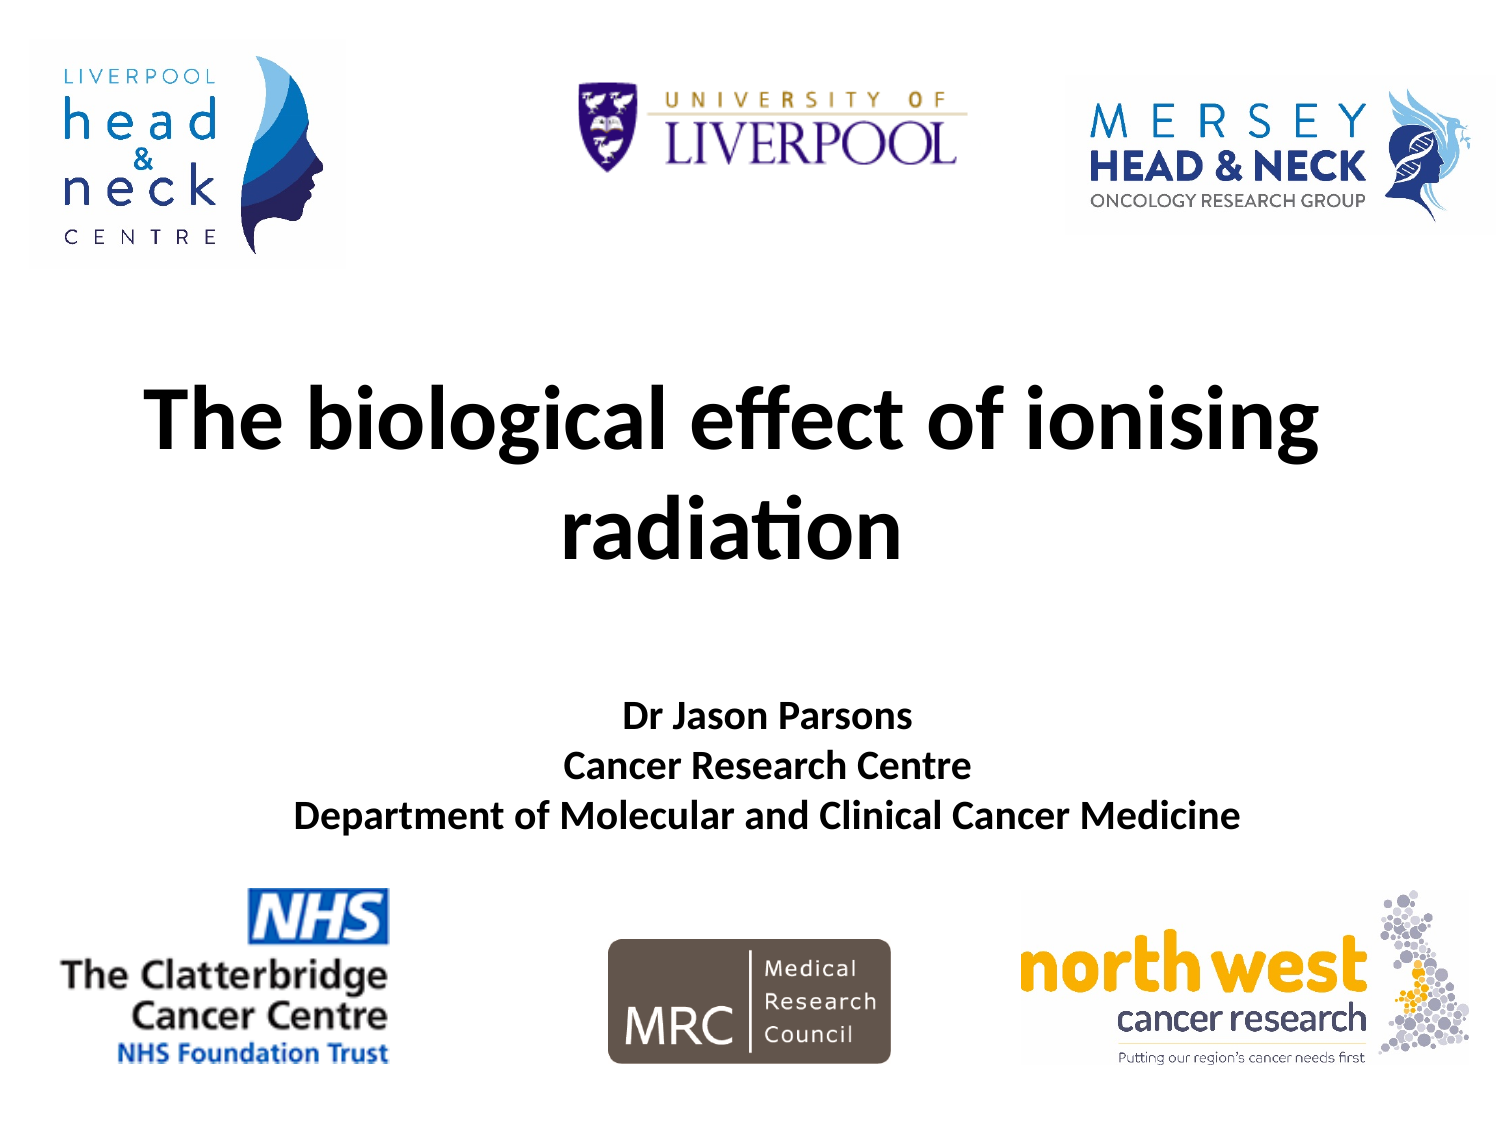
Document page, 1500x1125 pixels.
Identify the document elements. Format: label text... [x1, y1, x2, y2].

picture [607, 939, 891, 1064]
picture [52, 888, 390, 1064]
picture [1021, 890, 1469, 1065]
picture [578, 75, 981, 180]
picture [29, 39, 346, 269]
text_box Dr Jason Parsons Cancer Research Centre Department of Molecular and Clinical Cancer Medicine [88, 680, 1447, 845]
text_box The biological effect of ionising radiation [100, 350, 1365, 586]
picture [1065, 75, 1497, 235]
